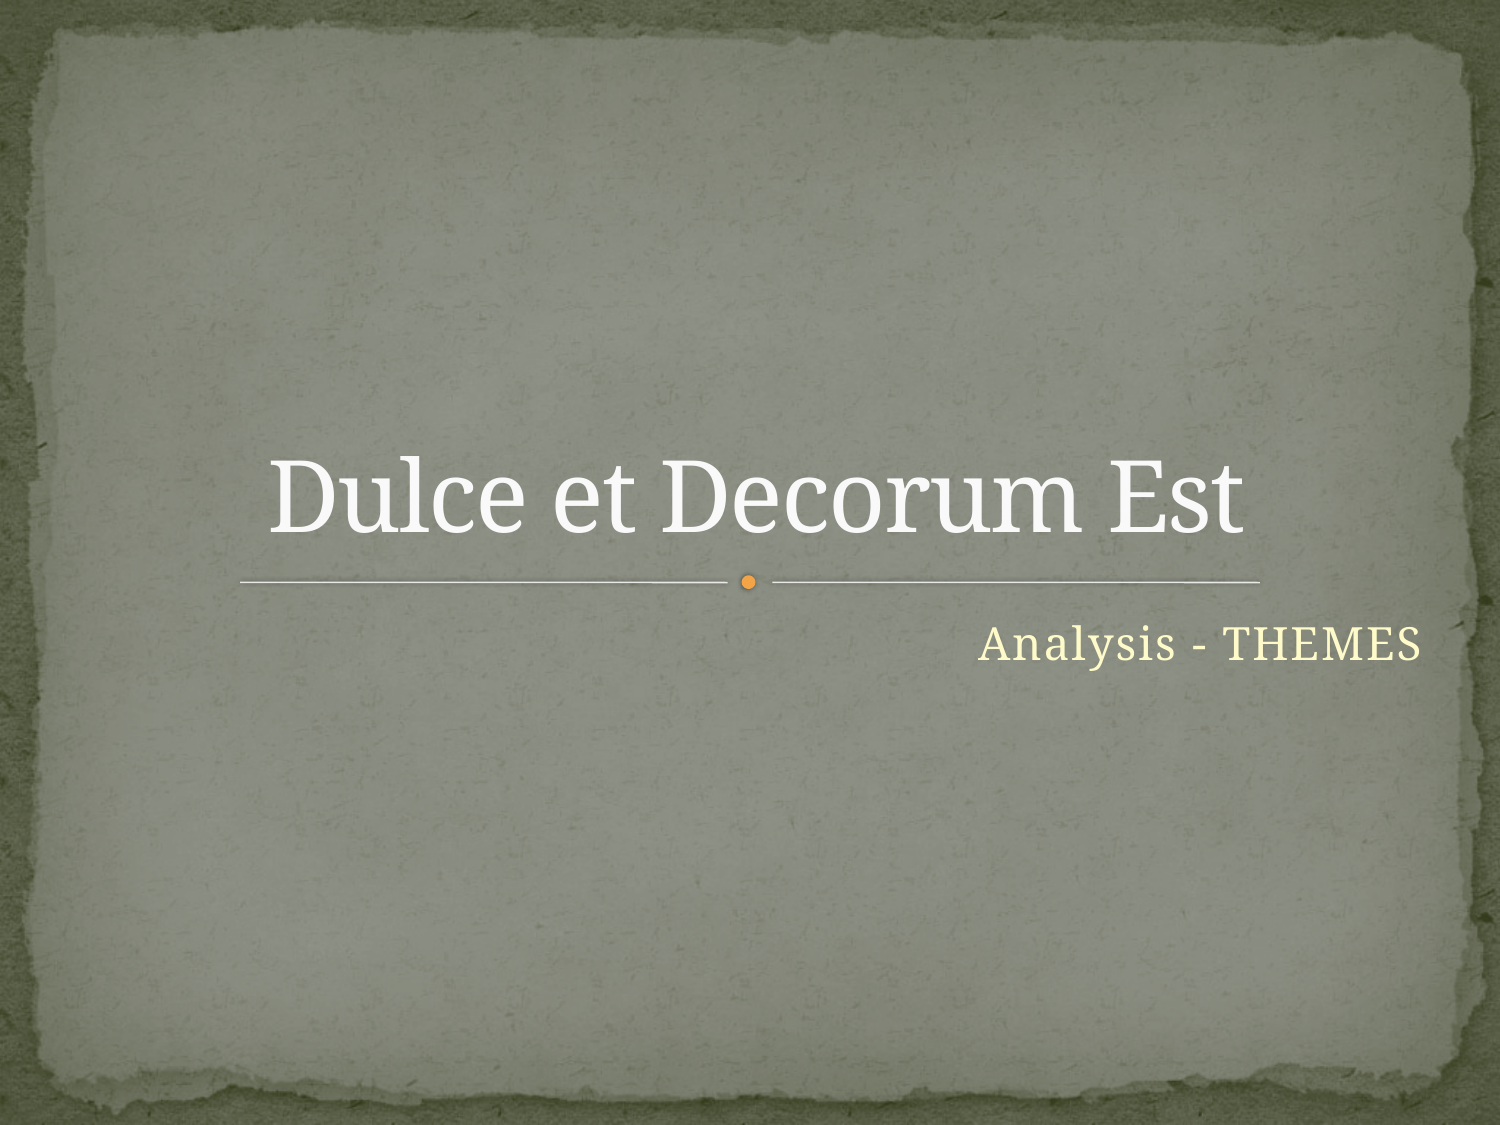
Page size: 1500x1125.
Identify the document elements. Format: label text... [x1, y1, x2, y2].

subtitle Analysis - THEMES [74, 606, 1438, 795]
title Dulce et Decorum Est [74, 235, 1438, 561]
